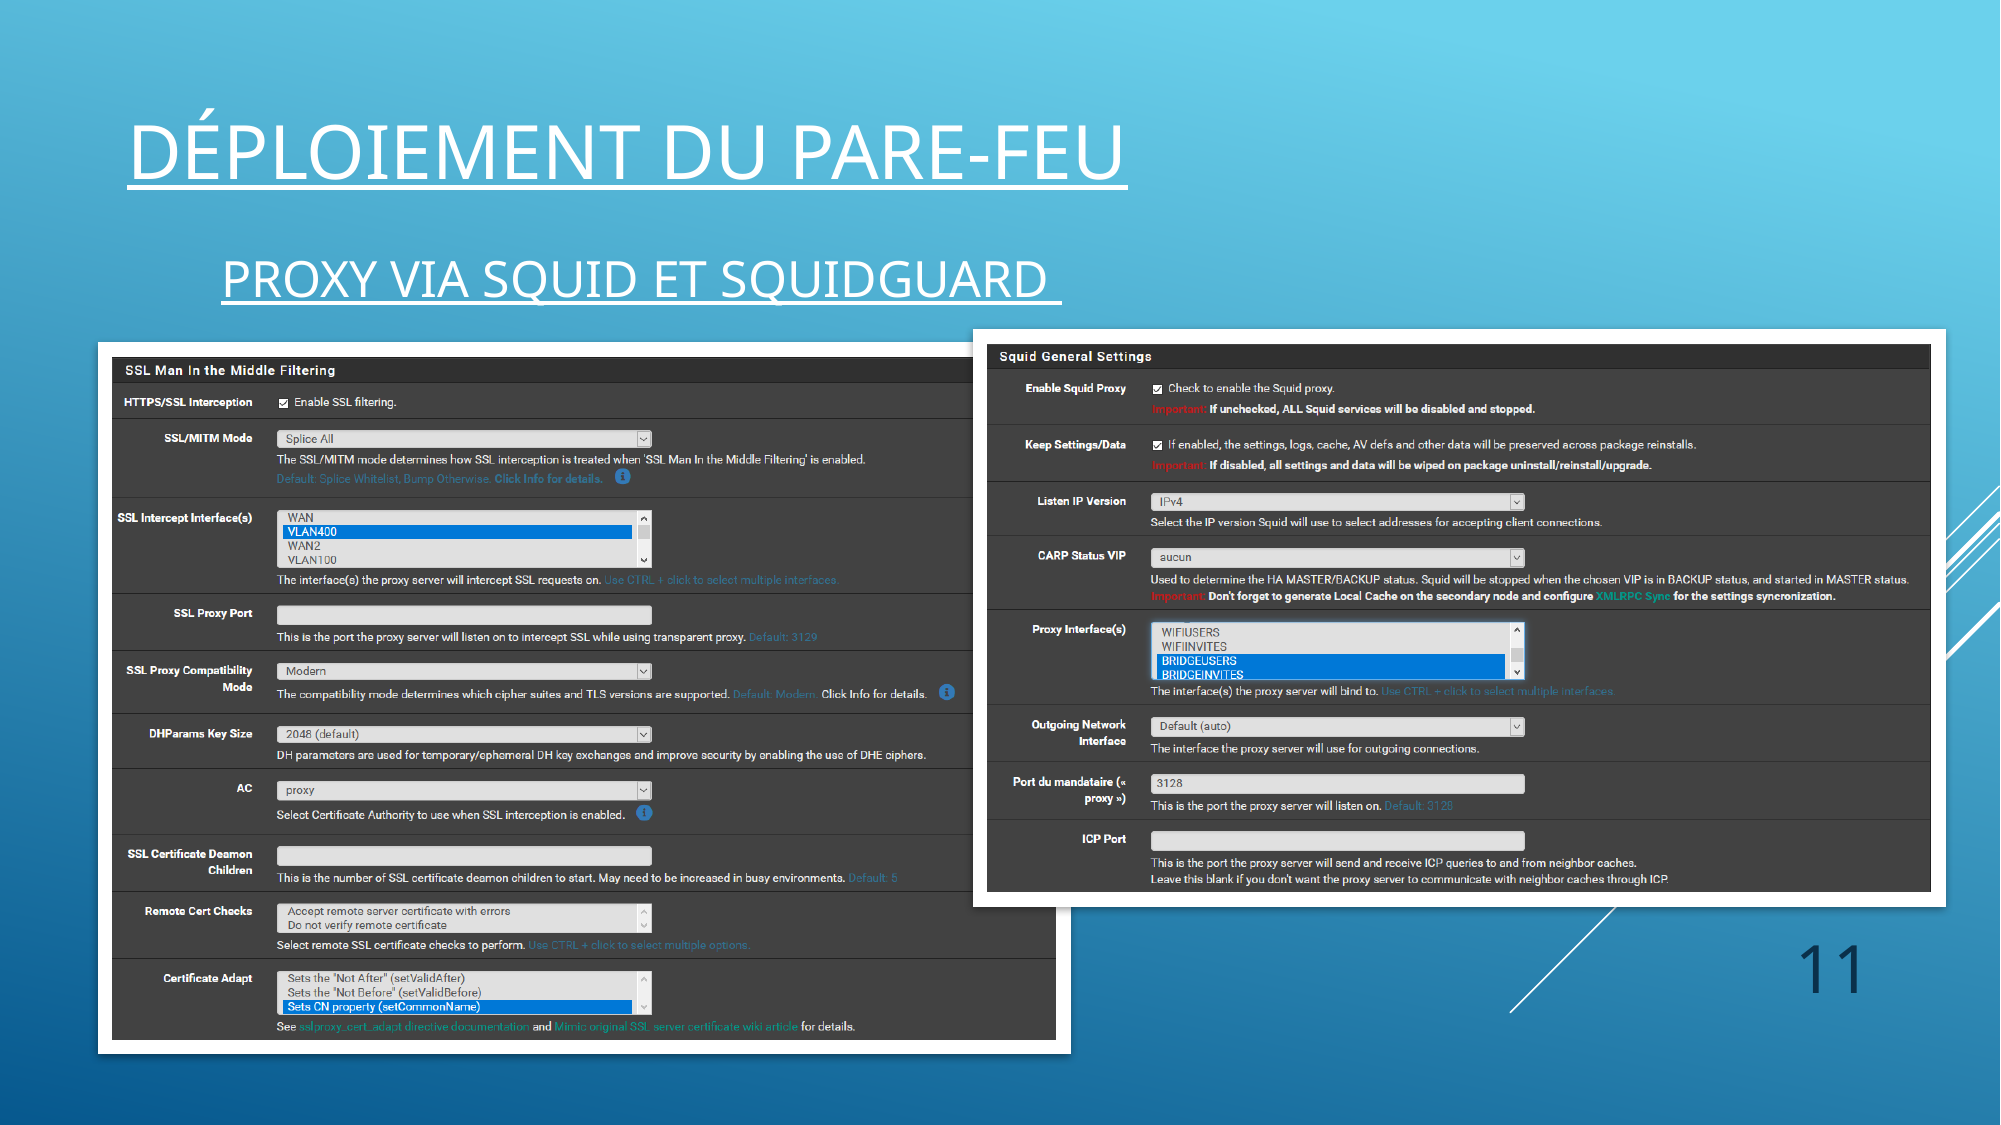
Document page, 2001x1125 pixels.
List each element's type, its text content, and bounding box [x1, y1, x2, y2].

slide_number 11 [1700, 915, 1888, 1025]
text_box PROXY VIA SQUID et SQUIDGUARD [205, 213, 1606, 340]
picture [111, 343, 1932, 1040]
title Déploiement Du pare-feu [112, 85, 1513, 214]
